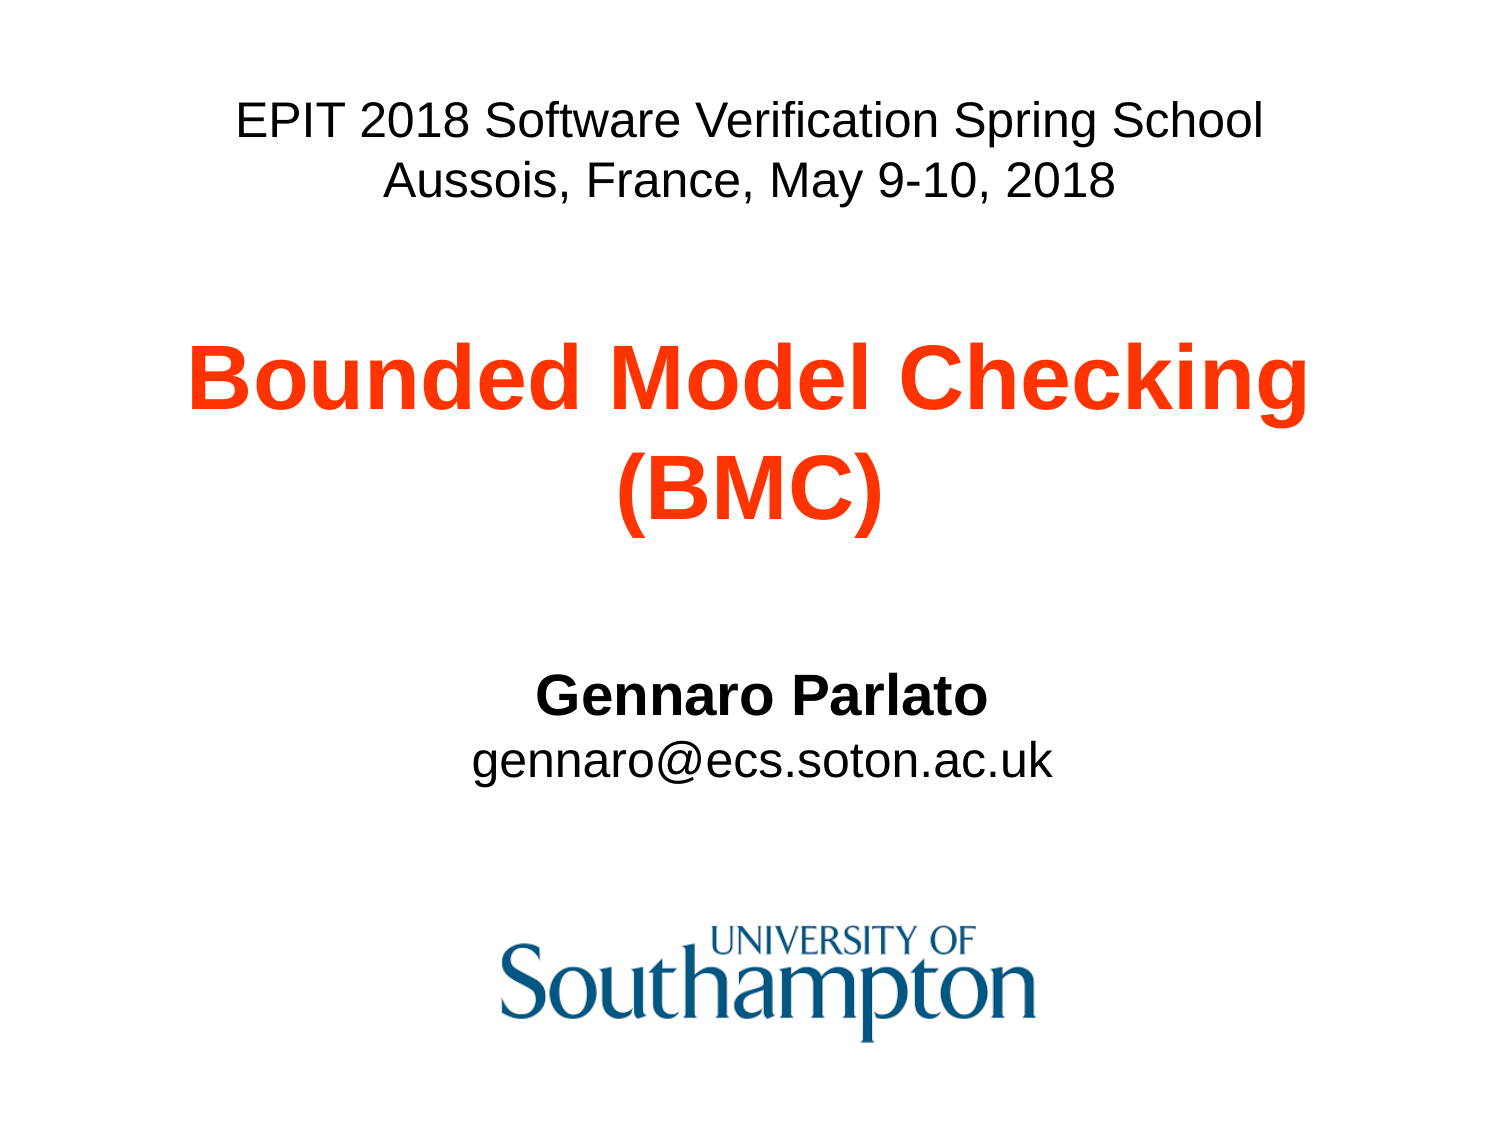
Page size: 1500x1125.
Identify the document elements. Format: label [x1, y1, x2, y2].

picture [500, 924, 1039, 1044]
